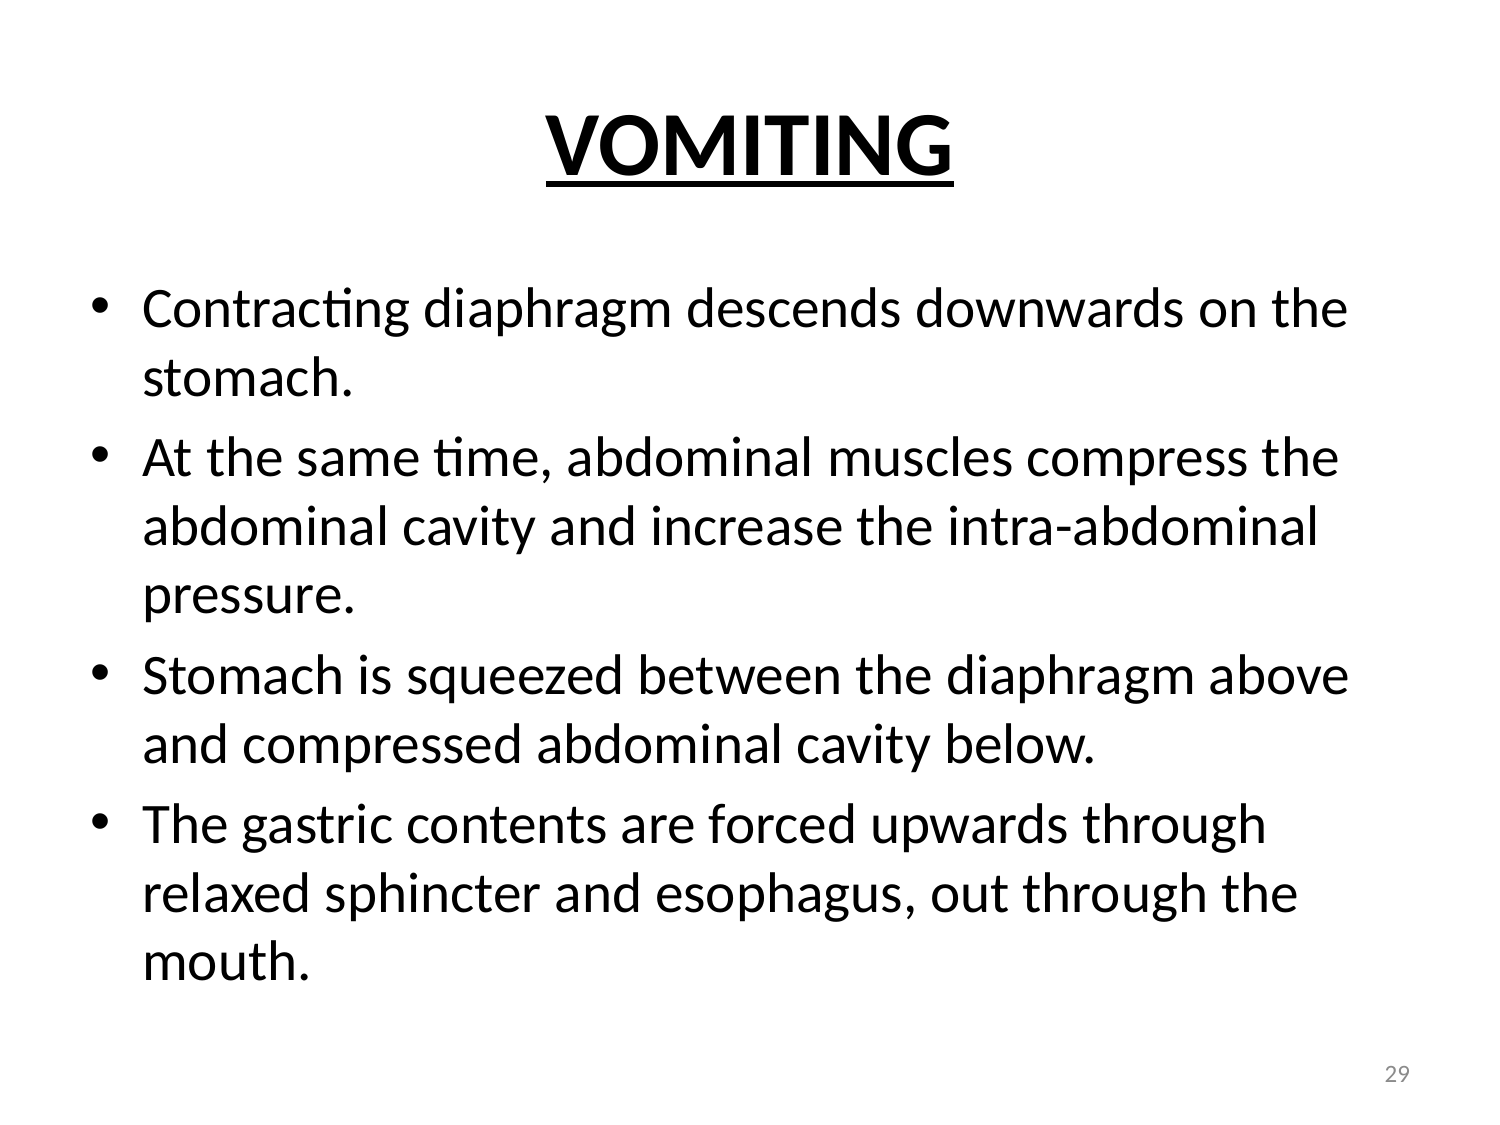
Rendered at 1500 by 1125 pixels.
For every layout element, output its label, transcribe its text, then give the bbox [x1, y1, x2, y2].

slide_number 29 [1074, 1042, 1425, 1103]
list Contracting diaphragm descends downwards on the stomach. At the same time, abdominal muscles compress the abdominal cavity and increase the intra-abdominal pressure. Stomach is squeezed between the diaphragm above and compressed abdominal cavity below. The gastric contents are forced upwards through relaxed sphincter and esophagus, out through the mouth. [75, 262, 1425, 1005]
title VOMITING [75, 45, 1425, 233]
